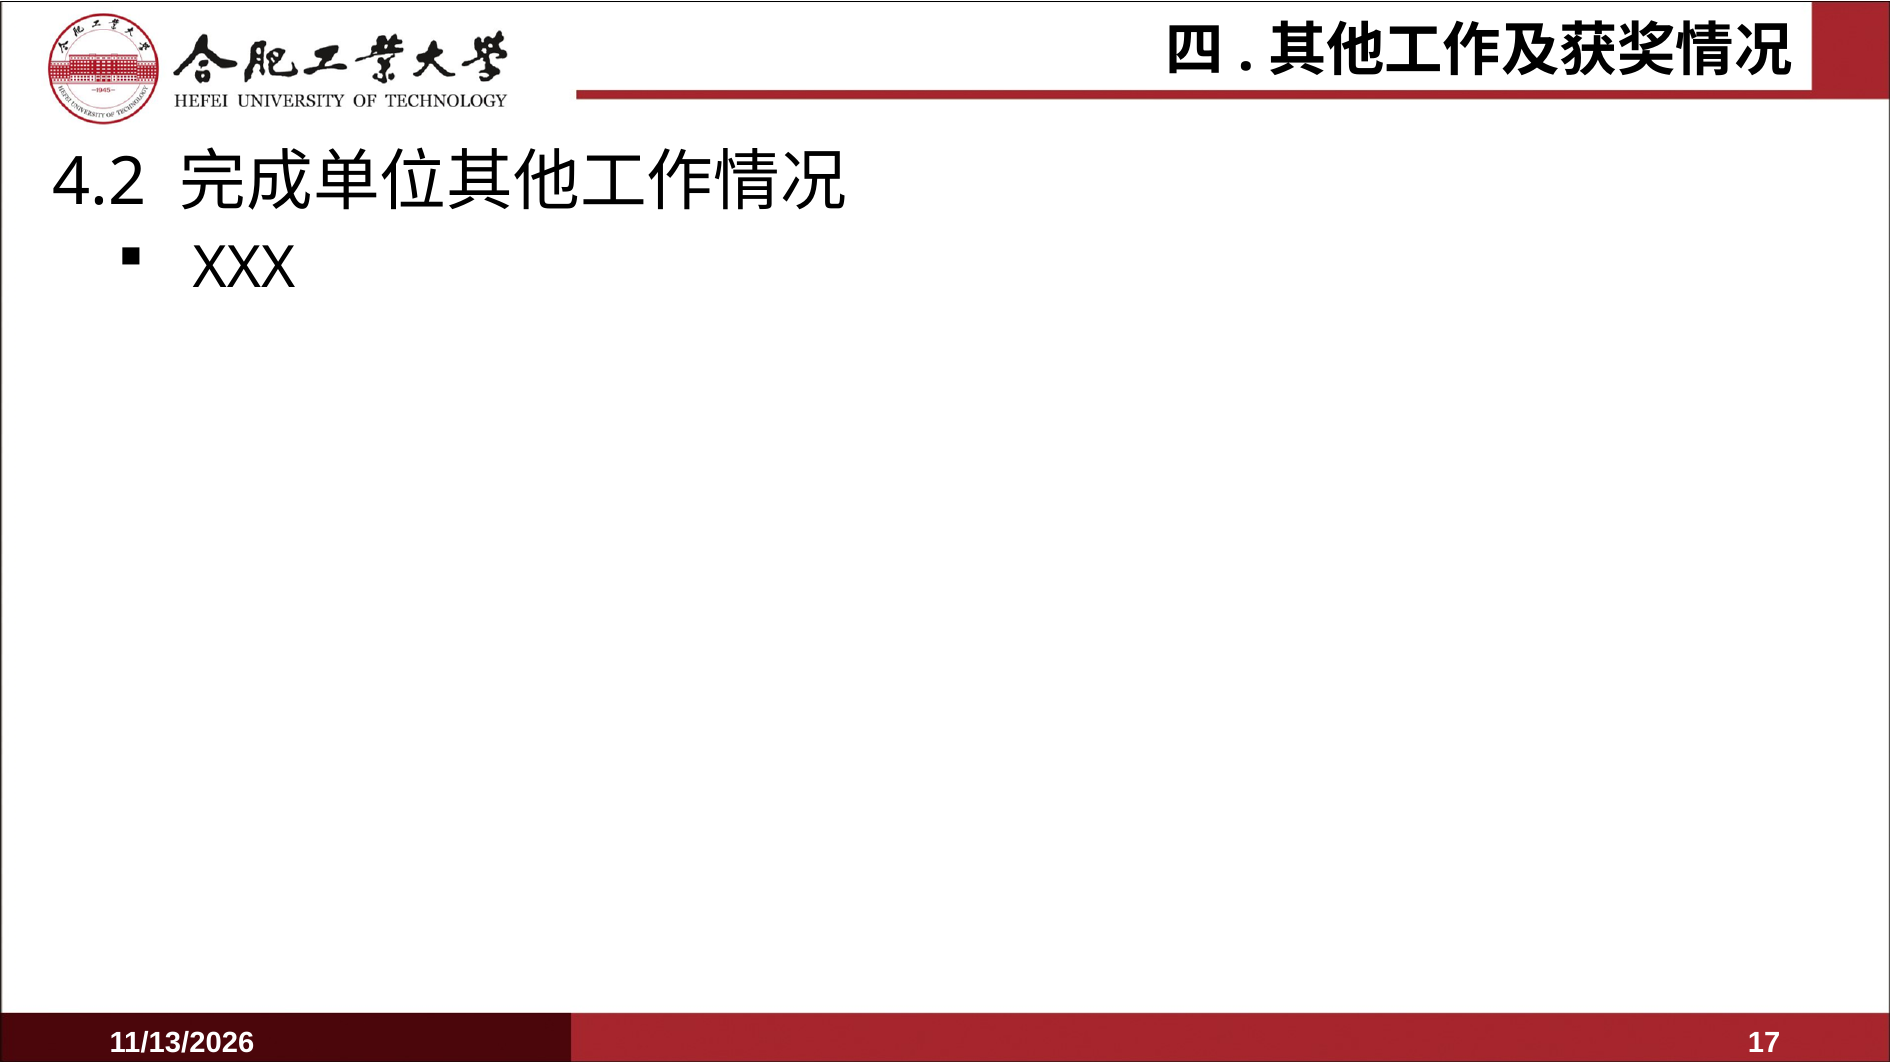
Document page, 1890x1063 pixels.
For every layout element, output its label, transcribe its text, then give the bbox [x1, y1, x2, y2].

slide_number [94, 1015, 536, 1063]
list 4.2 完成单位其他工作情况 XXX [37, 129, 1838, 981]
picture [0, 1, 1890, 1062]
slide_number 16 [1354, 1015, 1796, 1063]
title 四.其他工作及获奖情况 [587, 0, 1808, 95]
